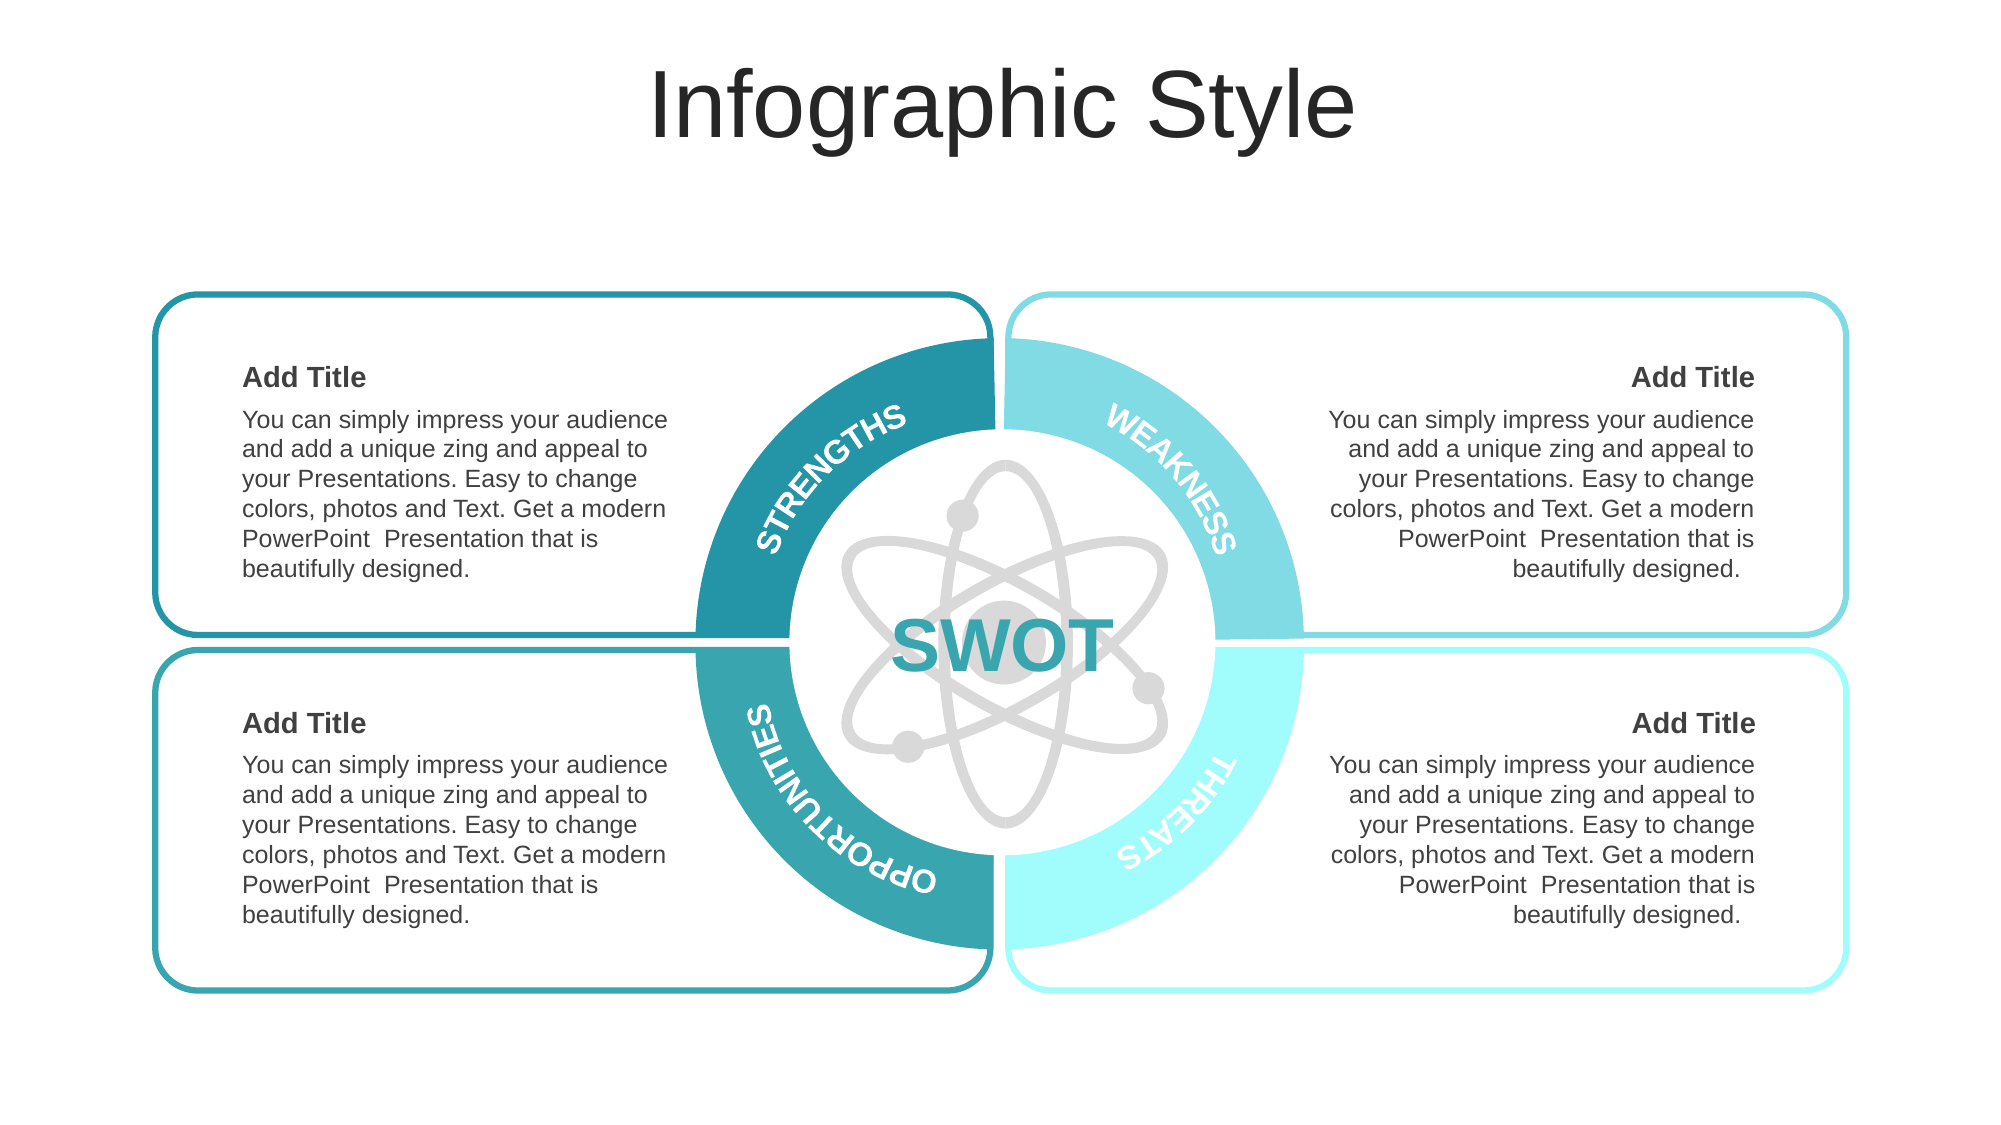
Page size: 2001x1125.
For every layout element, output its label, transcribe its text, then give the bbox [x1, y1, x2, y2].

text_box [829, 448, 1176, 837]
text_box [227, 697, 710, 939]
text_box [227, 351, 710, 593]
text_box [1289, 697, 1771, 939]
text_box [736, 378, 1265, 904]
list Infographic Style [53, 47, 1952, 166]
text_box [1288, 351, 1771, 593]
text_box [155, 294, 1847, 991]
